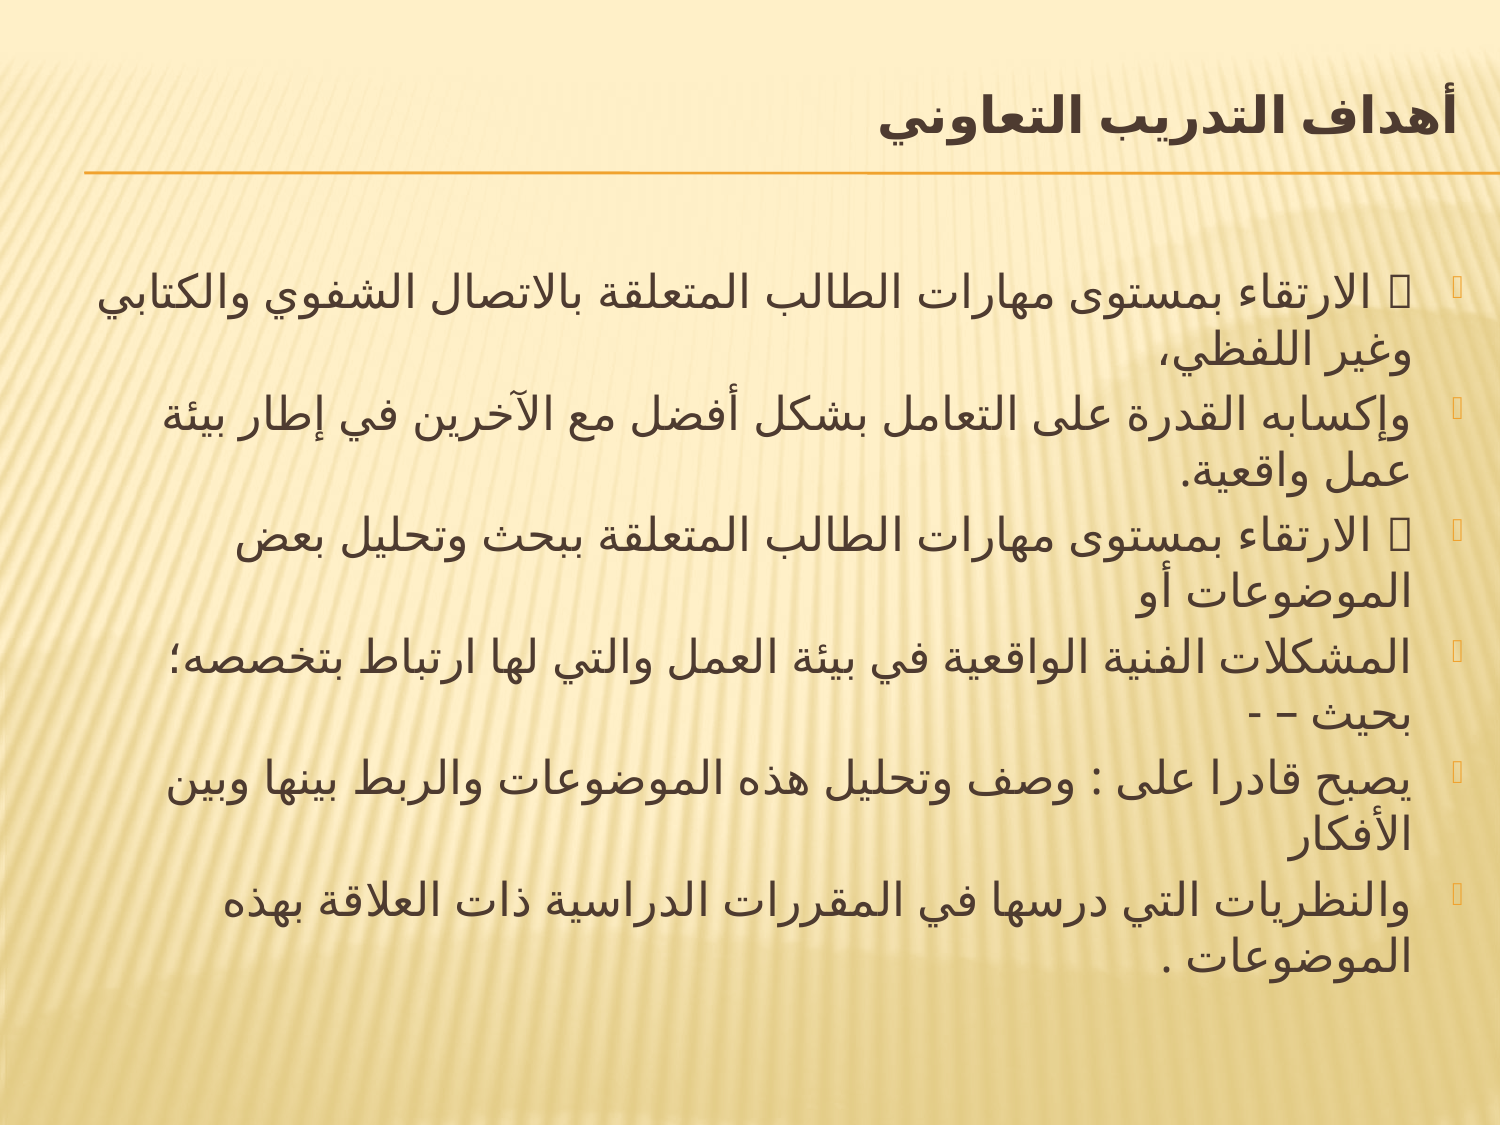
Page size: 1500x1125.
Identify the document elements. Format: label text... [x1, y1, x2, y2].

title أهداف التدريب التعاوني [50, 75, 1475, 213]
list  الارتقاء بمستوى مهارات الطالب المتعلقة بالاتصال الشفوي والكتابي وغير اللفظي، وإكسابه القدرة على التعامل بشكل أفضل مع الآخرين في إطار بيئة عمل واقعية.  الارتقاء بمستوى مهارات الطالب المتعلقة ببحث وتحليل بعض الموضوعات أو المشكلات الفنية الواقعية في بيئة العمل والتي لها ارتباط بتخصصه؛ بحيث – - يصبح قادرا على : وصف وتحليل هذه الموضوعات والربط بينها وبين الأفكار والنظريات التي درسها في المقررات الدراسية ذات العلاقة بهذه الموضوعات . [50, 254, 1475, 998]
